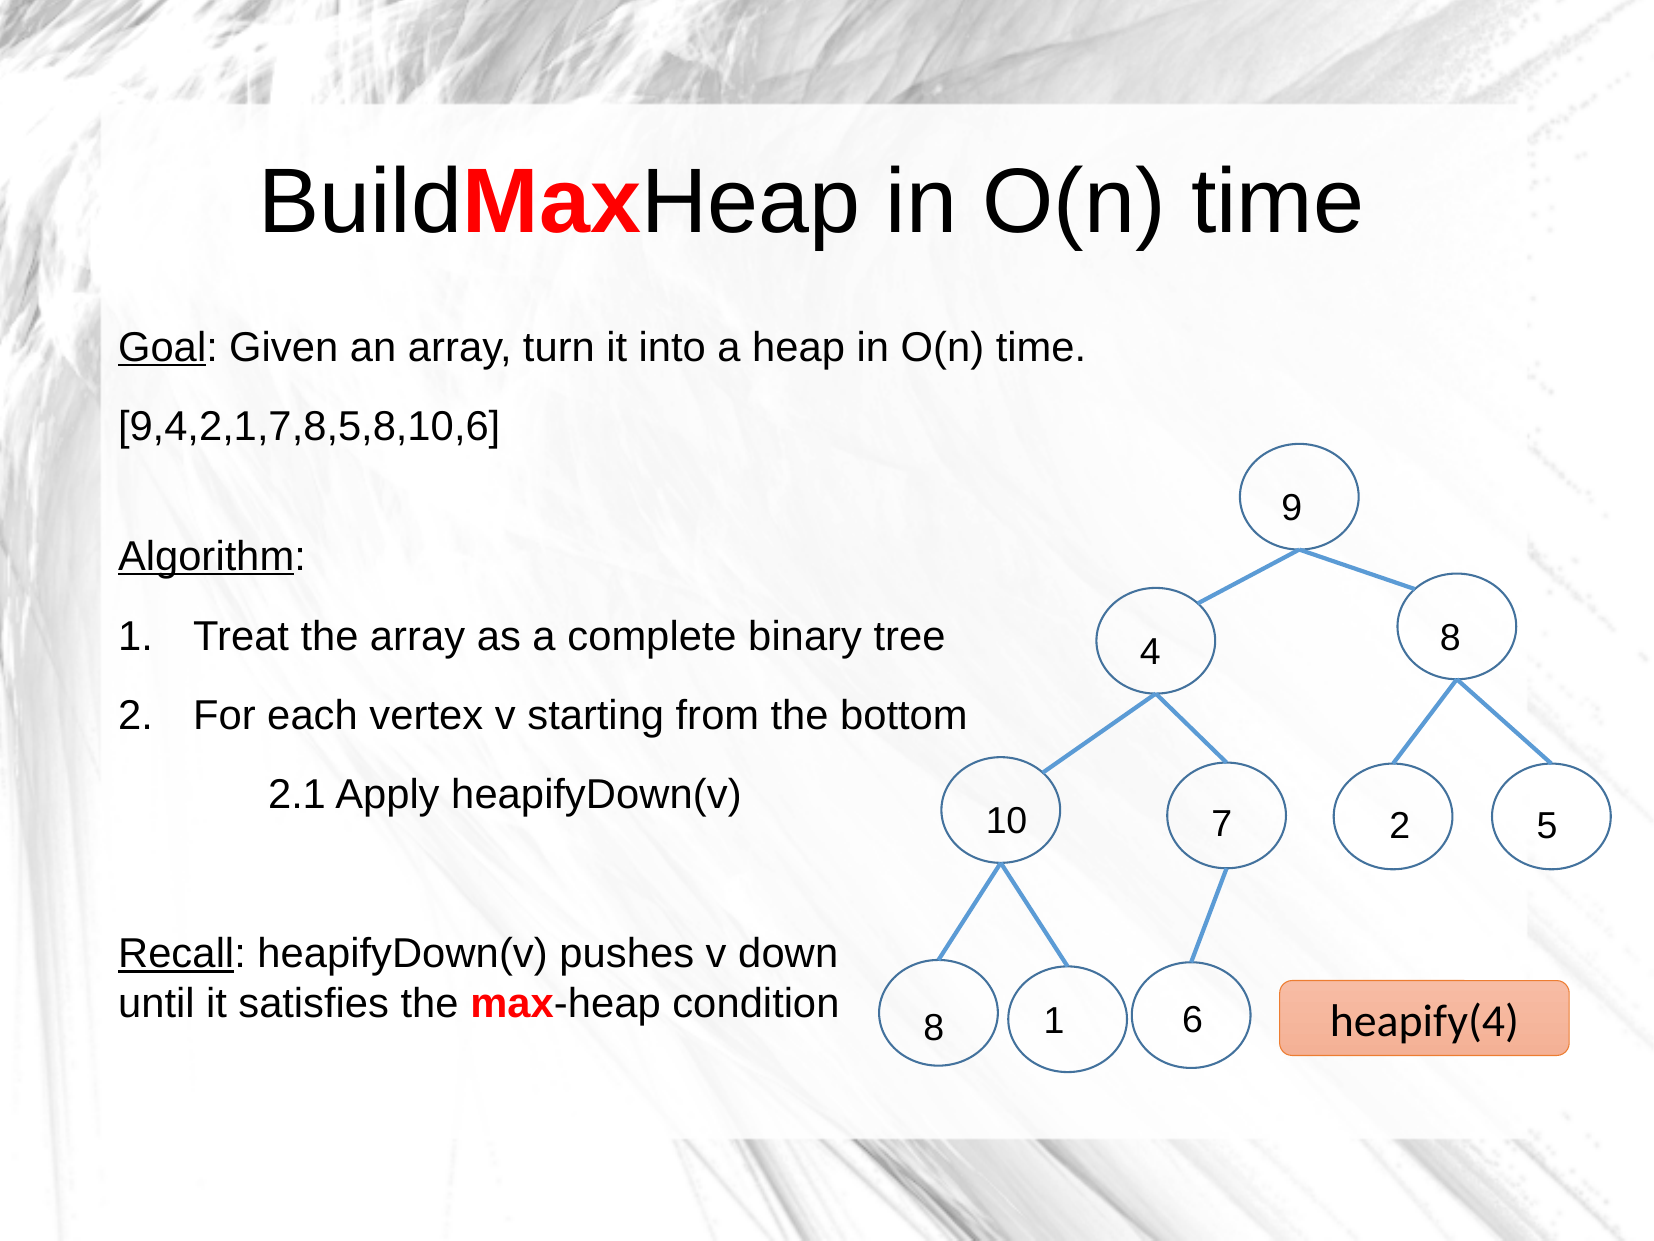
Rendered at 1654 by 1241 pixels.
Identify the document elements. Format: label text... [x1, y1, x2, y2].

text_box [1191, 868, 1227, 963]
text_box [1007, 965, 1129, 1074]
picture [0, 0, 1654, 1241]
text_box 10 [971, 788, 1085, 849]
text_box 8 [908, 995, 968, 1056]
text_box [1197, 549, 1300, 604]
text_box [940, 756, 1056, 862]
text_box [1392, 679, 1457, 764]
text_box [1332, 762, 1454, 871]
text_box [1042, 693, 1156, 773]
text_box 5 [1521, 793, 1617, 854]
text_box [1095, 586, 1217, 693]
text_box 8 [1424, 605, 1485, 665]
text_box 7 [1196, 791, 1256, 852]
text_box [1000, 862, 1068, 967]
text_box [878, 958, 999, 1067]
text_box [1490, 762, 1606, 871]
text_box [1238, 442, 1360, 549]
text_box 9 [1266, 475, 1326, 536]
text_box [1457, 679, 1552, 764]
text_box 2 [1374, 793, 1434, 853]
text_box 1 [1029, 989, 1115, 1049]
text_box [1155, 693, 1227, 763]
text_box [938, 862, 1001, 960]
title BuildMaxHeap in O(n) time [118, 112, 1506, 281]
list Goal: Given an array, turn it into a heap in O(n) time. [9,4,2,1,7,8,5,8,10,6] Algorithm: Treat the array as a complete binary tree For each vertex v starting from the bottom 2.1 Apply heapifyDown(v) Recall: heapifyDown(v) pushes v down until it satisfies the max-heap condition [118, 319, 1571, 1102]
text_box [1396, 572, 1518, 679]
text_box [1166, 761, 1288, 870]
text_box [1130, 961, 1252, 1069]
text_box 6 [1167, 987, 1227, 1048]
text_box 4 [1125, 619, 1185, 680]
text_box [1300, 549, 1415, 589]
text_box heapify(4) [1279, 979, 1570, 1057]
